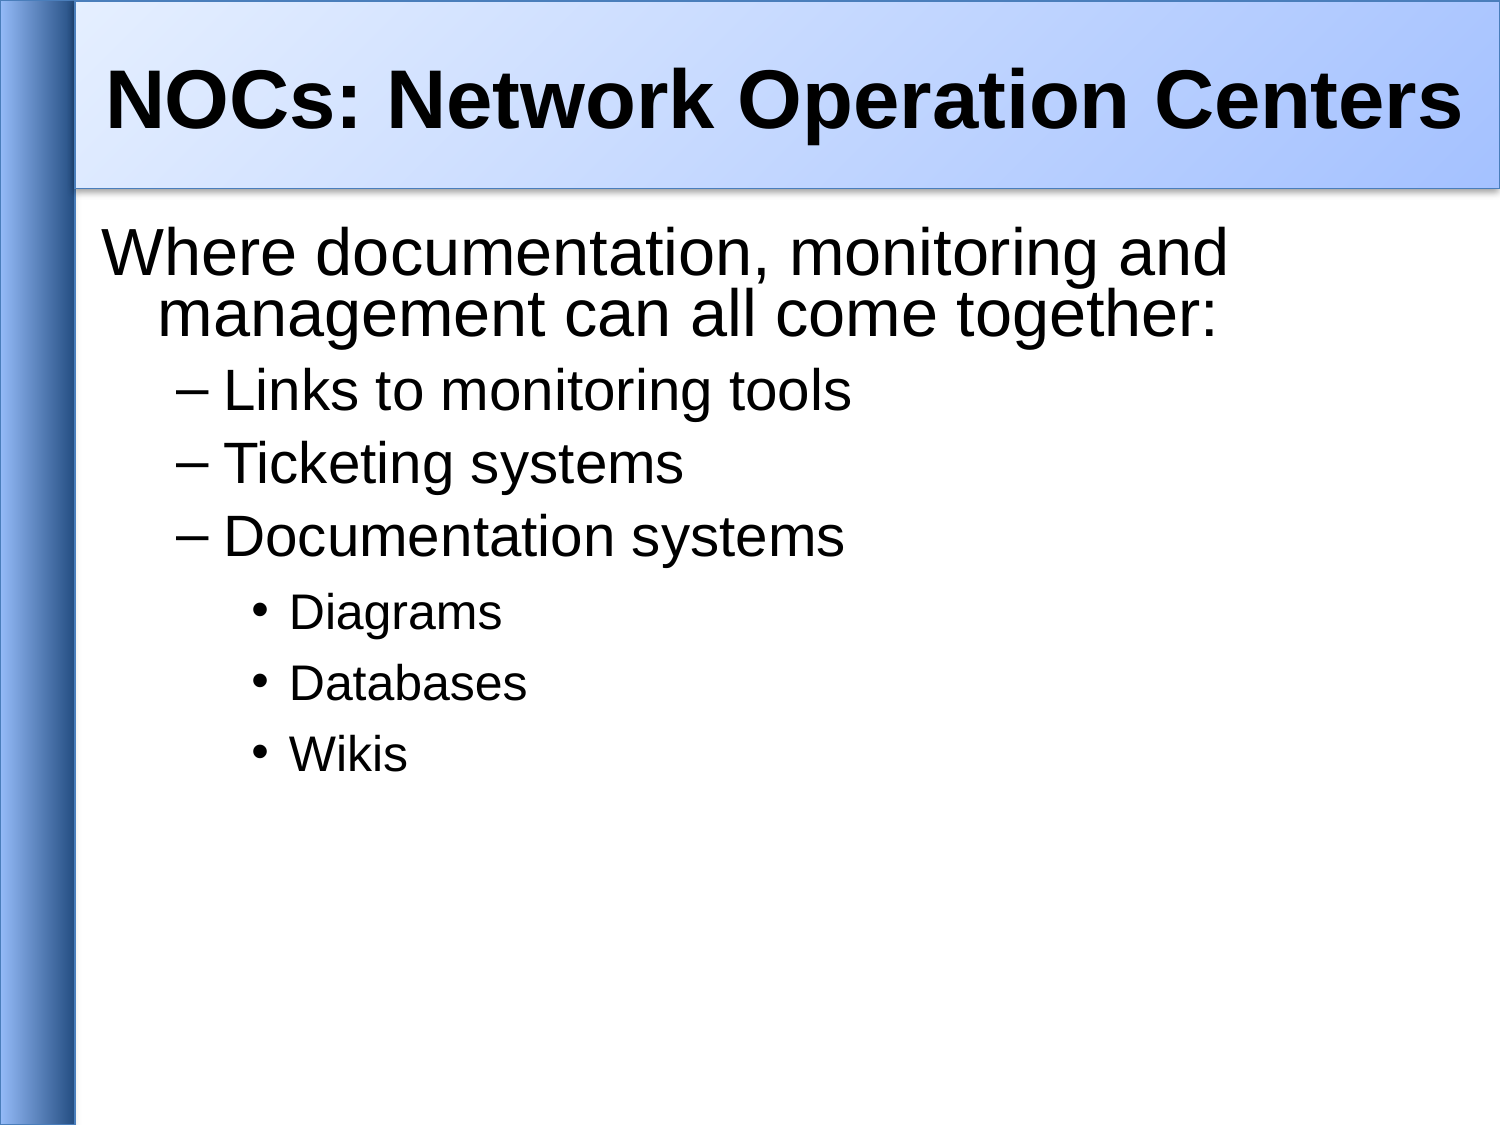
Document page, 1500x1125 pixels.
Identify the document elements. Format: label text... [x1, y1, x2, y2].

title NOCs: Network Operation Centers [74, 0, 1500, 189]
list Where documentation, monitoring and management can all come together: Links to monitoring tools Ticketing systems Documentation systems Diagrams Databases Wikis [86, 219, 1470, 1116]
